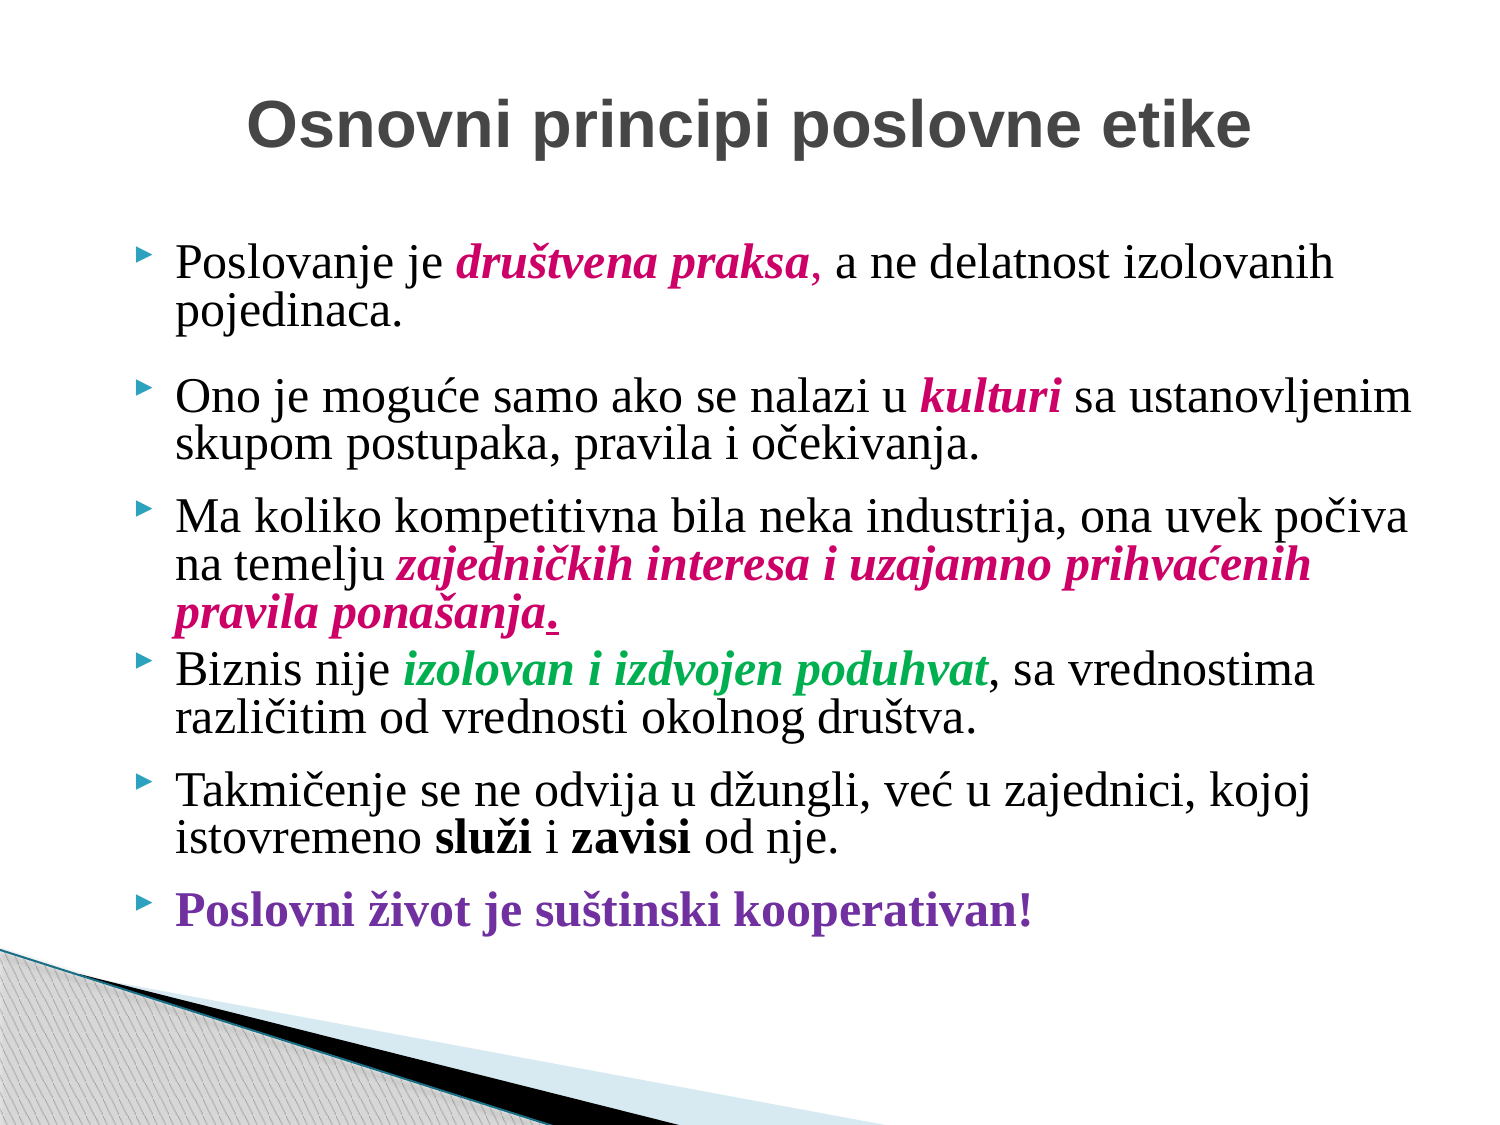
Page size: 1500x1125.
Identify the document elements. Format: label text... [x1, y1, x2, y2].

title Osnovni principi poslovne etike [75, 45, 1425, 197]
list Poslovanje je društvena praksa, a ne delatnost izolovanih pojedinaca. Ono je moguće samo ako se nalazi u kulturi sa ustanovljenim skupom postupaka, pravila i očekivanja. Ma koliko kompetitivna bila neka industrija, ona uvek počiva na temelju zajedničkih interesa i uzajamno prihvaćenih pravila ponašanja. Biznis nije izolovan i izdvojen poduhvat, sa vrednostima različitim od vrednosti okolnog društva. Takmičenje se ne odvija u džungli, već u zajednici, kojoj istovremeno služi i zavisi od nje. Poslovni život je suštinski kooperativan! [100, 184, 1451, 1083]
